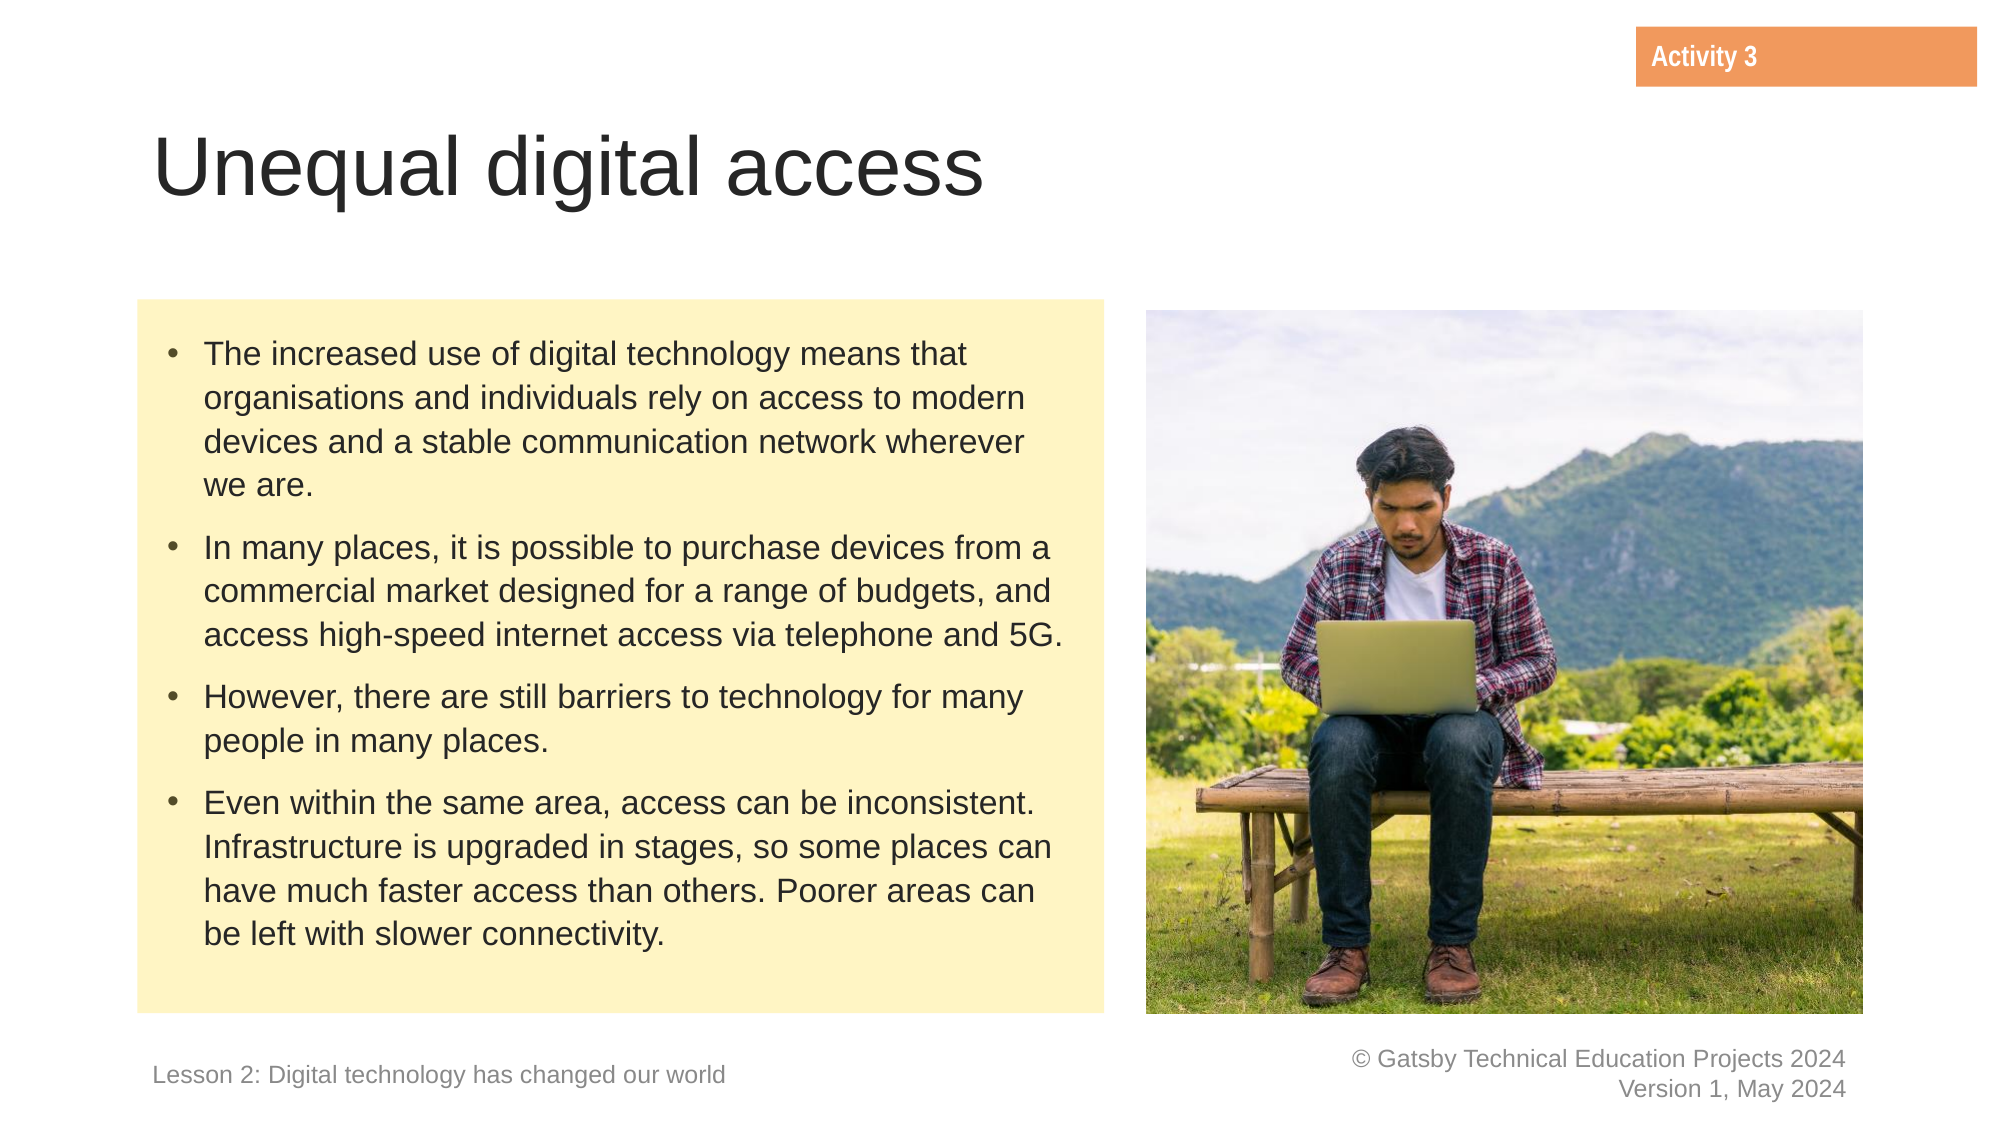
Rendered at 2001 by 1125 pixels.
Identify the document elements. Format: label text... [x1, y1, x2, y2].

picture [1146, 299, 1863, 1014]
list Activity 3 [1636, 26, 1978, 87]
list Lesson 2: Digital technology has changed our world [137, 1042, 829, 1103]
title Unequal digital access [137, 59, 1863, 278]
list The increased use of digital technology means that organisations and individuals rely on access to modern devices and a stable communication network wherever we are. In many places, it is possible to purchase devices from a commercial market designed for a range of budgets, and access high-speed internet access via telephone and 5G. However, there are still barriers to technology for many people in many places. Even within the same area, access can be inconsistent. Infrastructure is upgraded in stages, so some places can have much faster access than others. Poorer areas can be left with slower connectivity. [137, 299, 1105, 1014]
